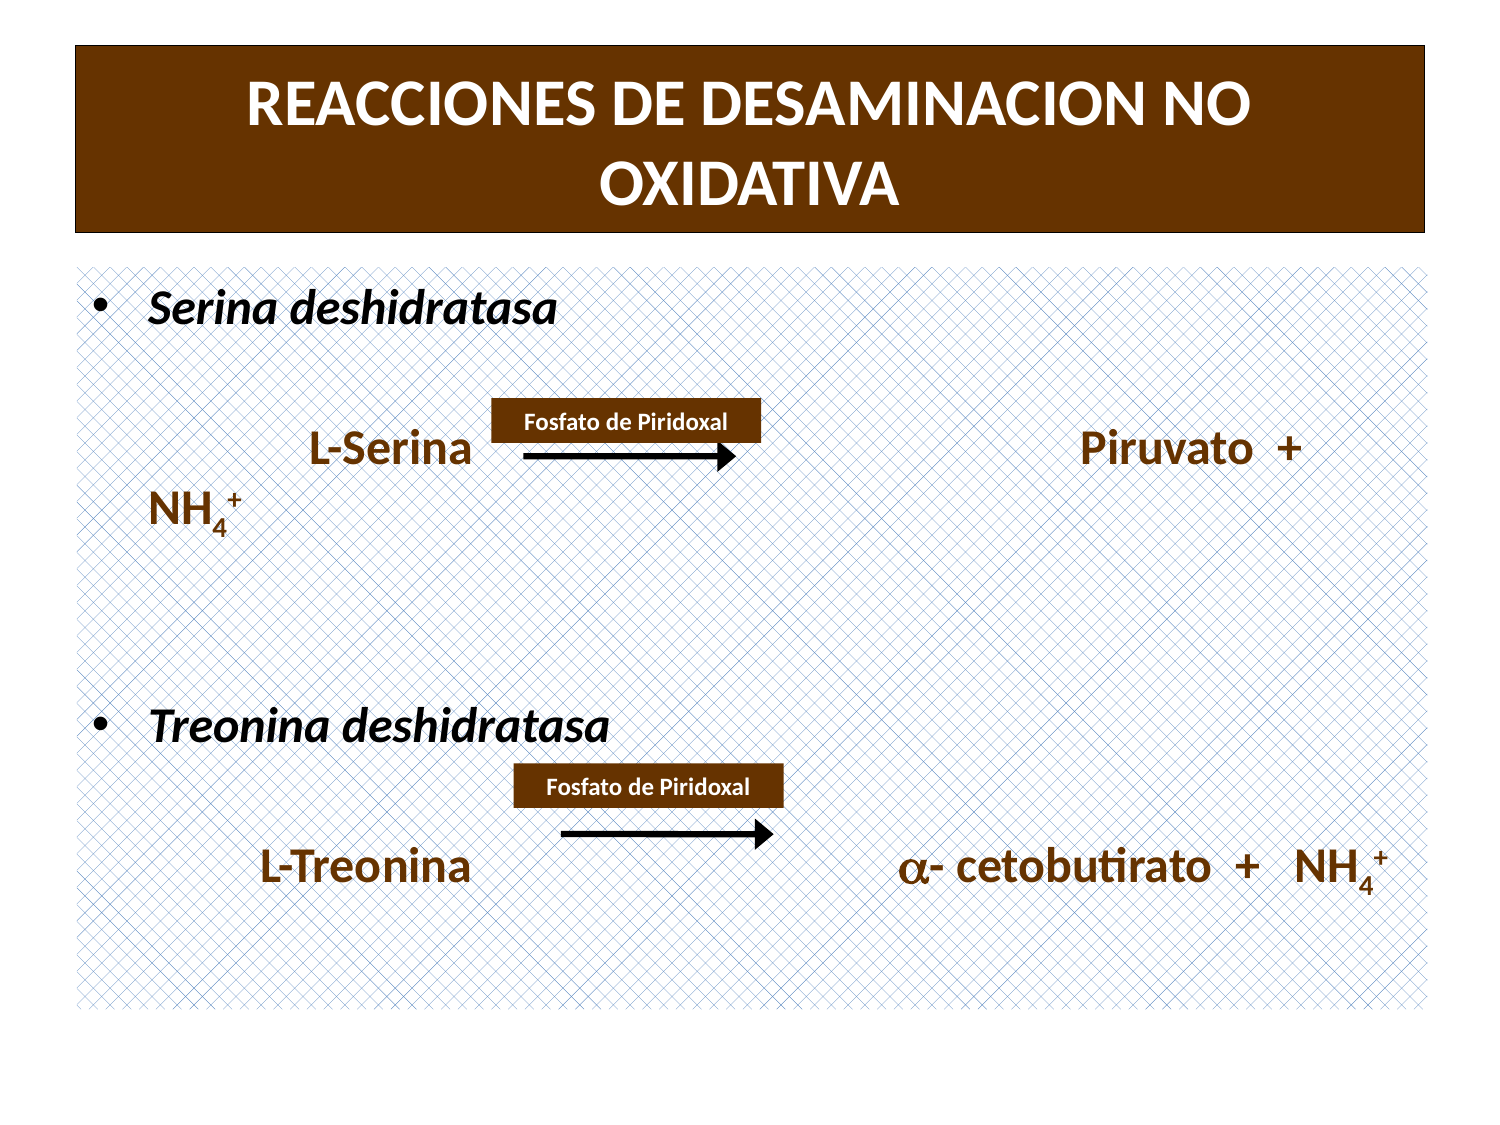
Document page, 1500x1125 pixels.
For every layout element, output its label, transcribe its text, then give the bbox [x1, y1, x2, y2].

list Serina deshidratasa L-Serina Piruvato + NH4+ Treonina deshidratasa L-Treonina a- cetobutirato + NH4+ [76, 267, 1428, 1010]
title REACCIONES DE DESAMINACION NO OXIDATIVA [75, 45, 1425, 233]
text_box Fosfato de Piridoxal [491, 398, 762, 443]
text_box Fosfato de Piridoxal [513, 763, 784, 808]
text_box [523, 445, 737, 467]
text_box [560, 823, 774, 845]
